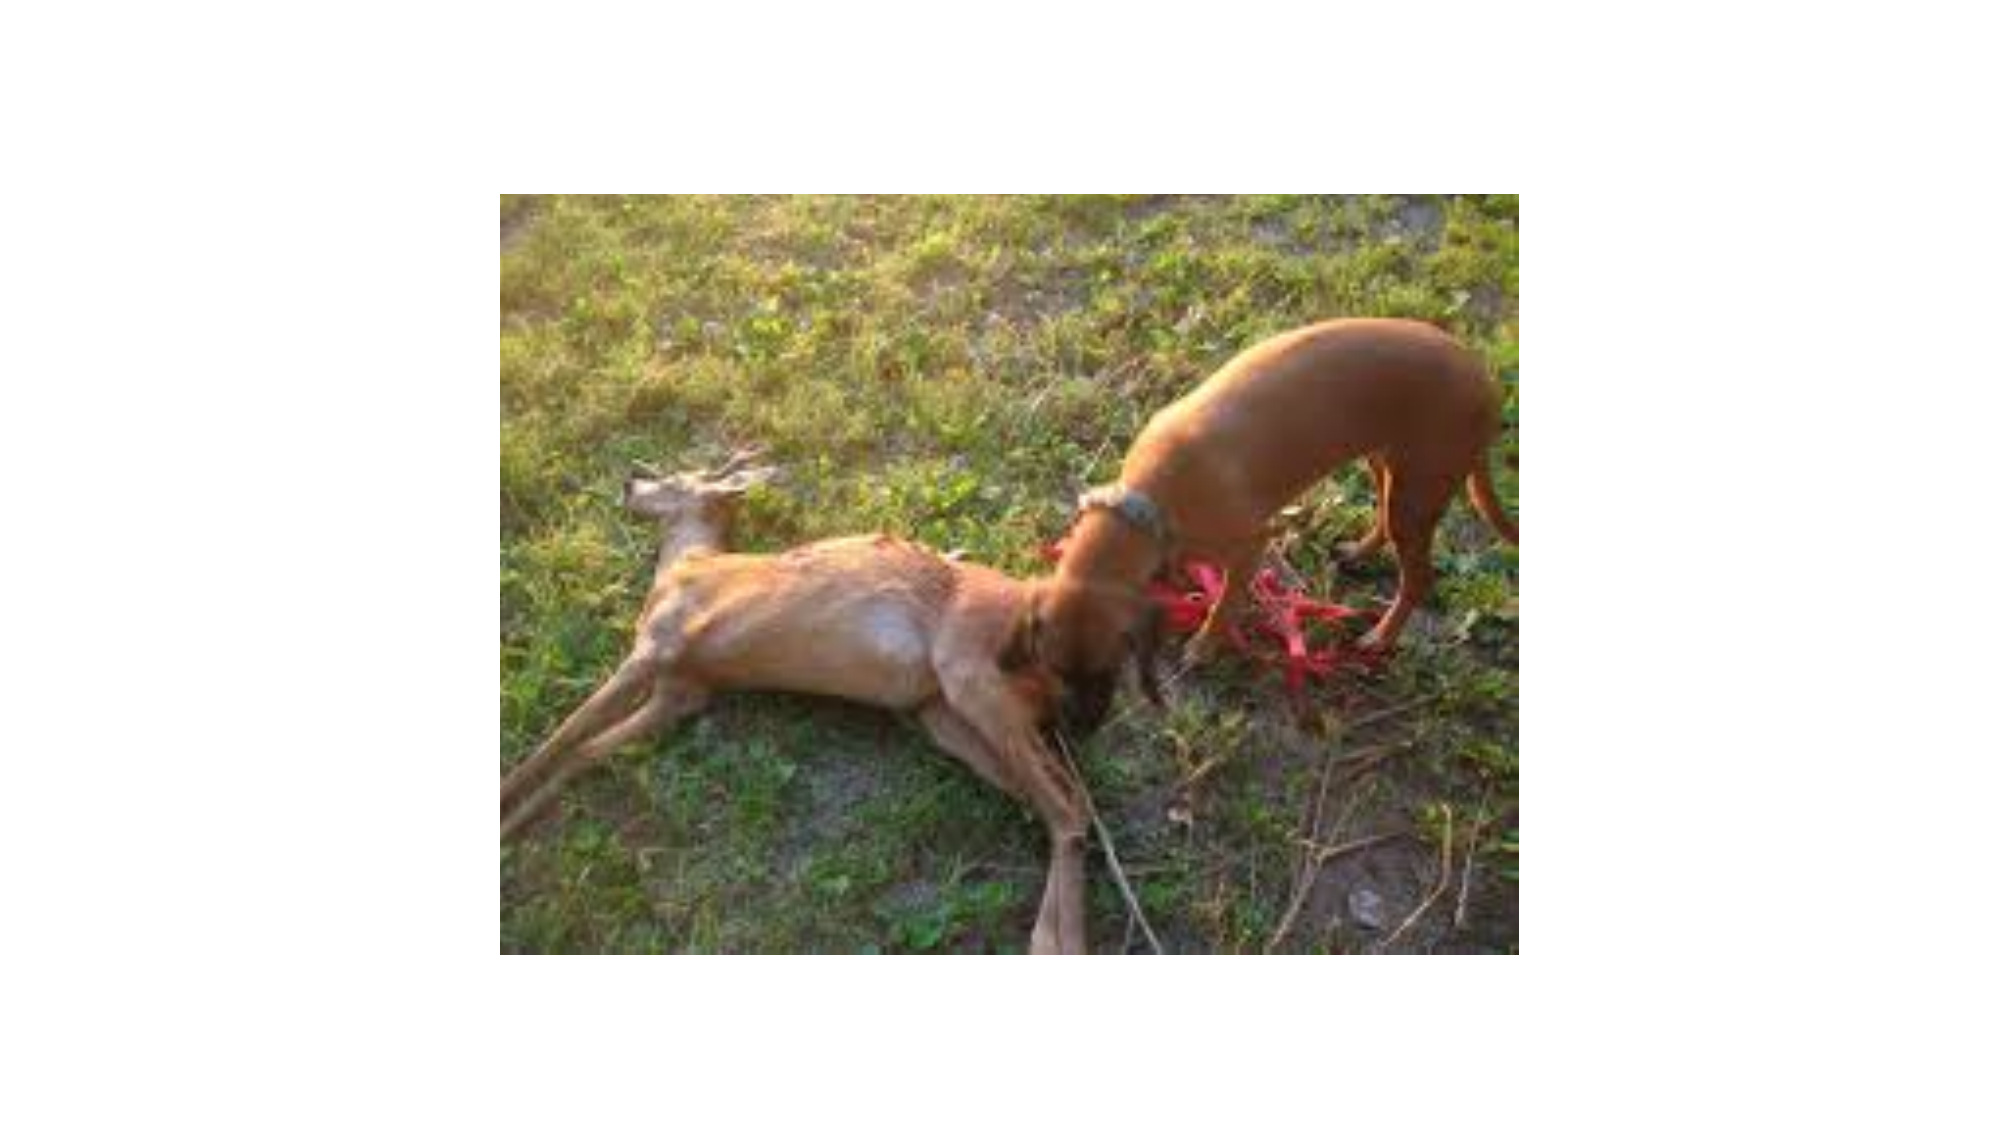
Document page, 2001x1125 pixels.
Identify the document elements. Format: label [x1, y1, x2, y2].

picture [499, 194, 1519, 955]
